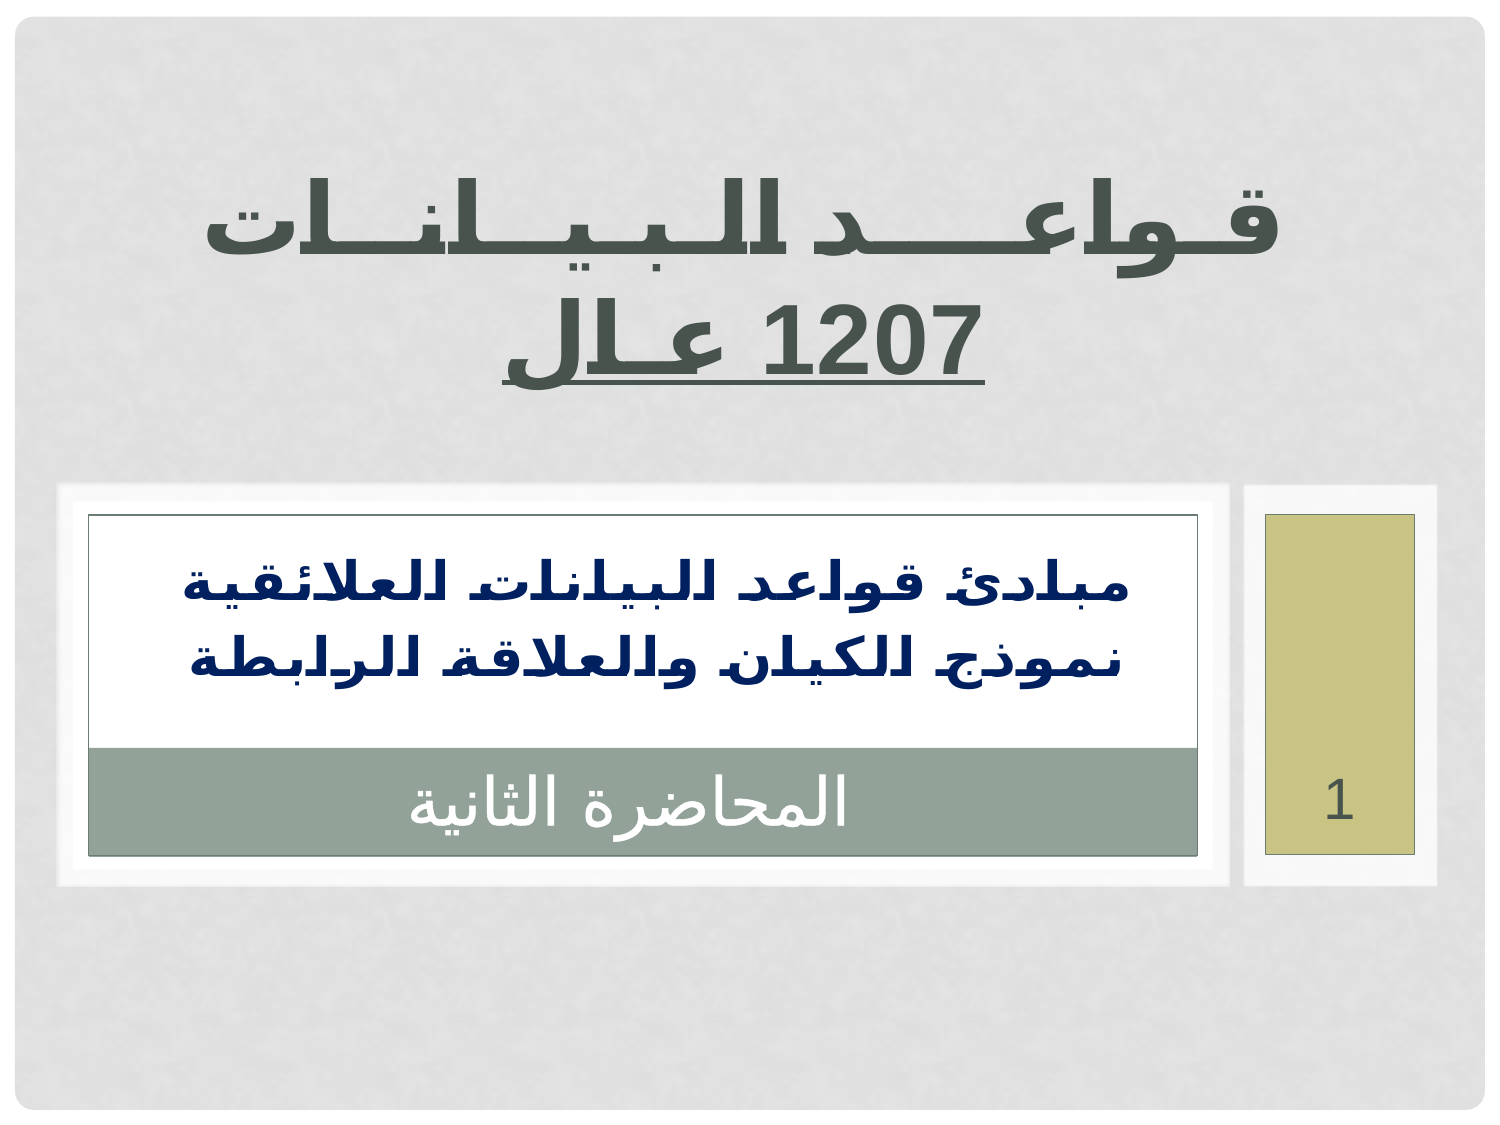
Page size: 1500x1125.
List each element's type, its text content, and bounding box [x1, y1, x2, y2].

slide_number 1 [1277, 758, 1403, 834]
subtitle مبادئ قواعد البيانات العلائقية نموذج الكيان والعلاقة الرابطة [88, 538, 1226, 705]
title قـواعــــد الـبـيــانــات 1207 عـال [53, 160, 1436, 402]
text_box المحاضرة الثانية [391, 751, 866, 847]
